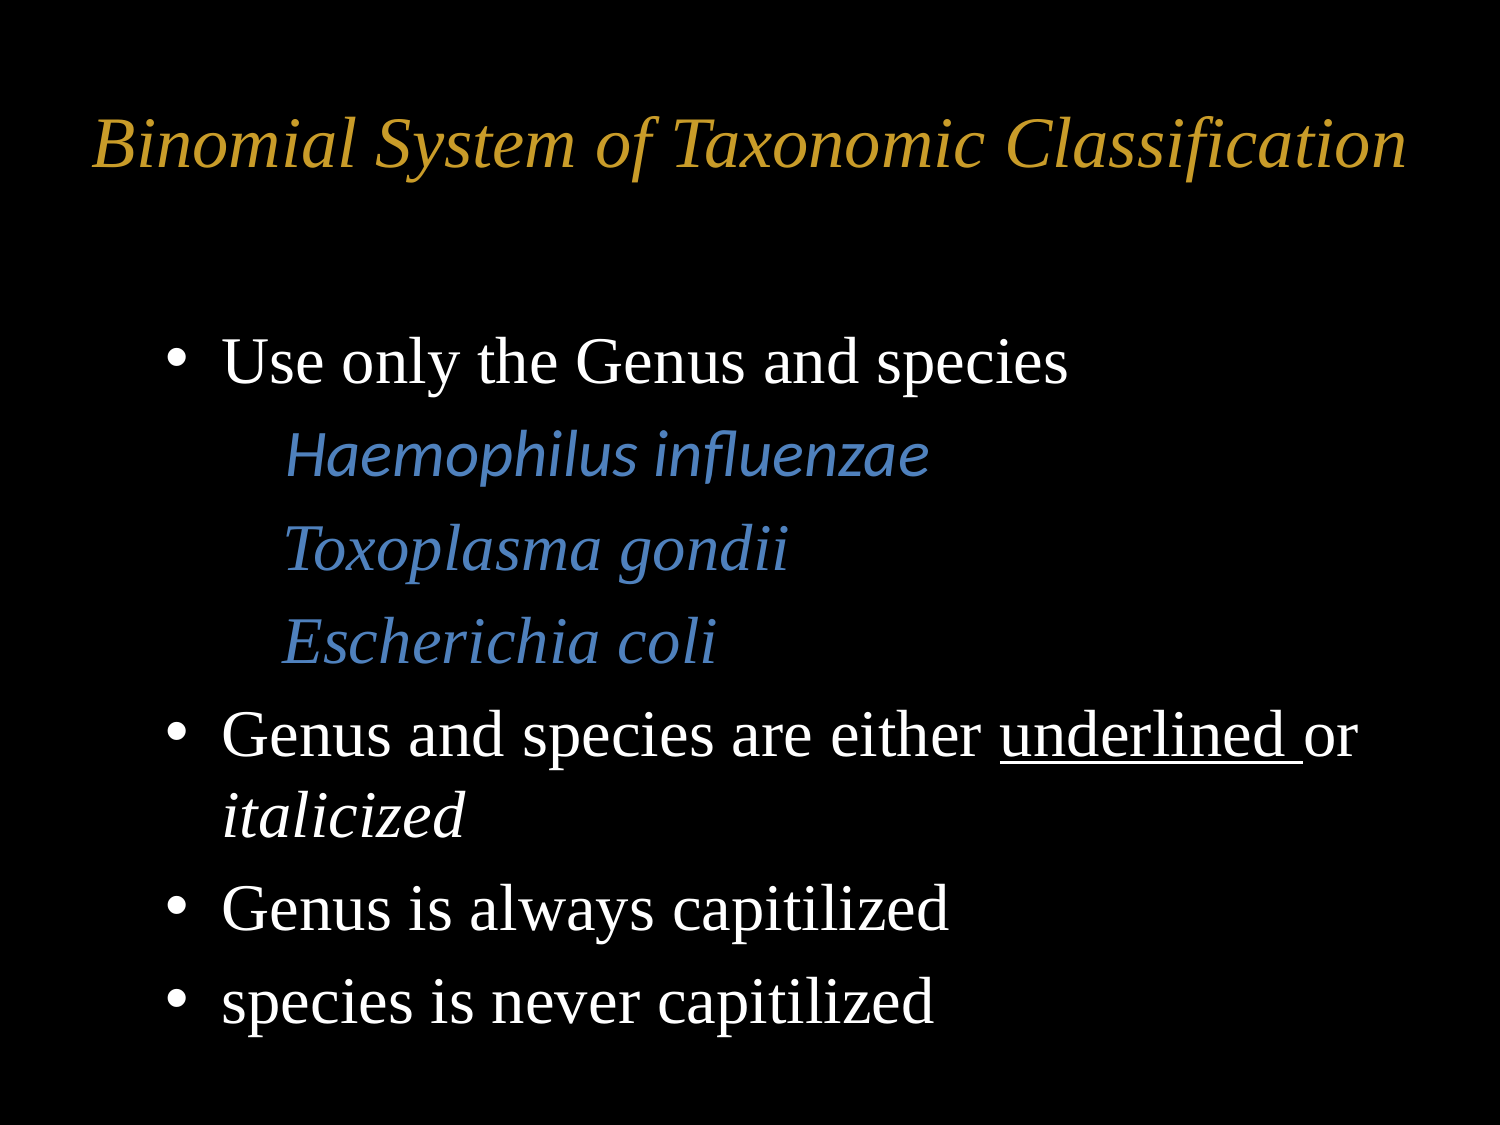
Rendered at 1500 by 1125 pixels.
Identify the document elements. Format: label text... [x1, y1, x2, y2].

title Binomial System of Taxonomic Classification [75, 45, 1425, 233]
list Use only the Genus and species Haemophilus influenzae Toxoplasma gondii Escherichia coli Genus and species are either underlined or italicized Genus is always capitilized species is never capitilized [150, 309, 1500, 1052]
